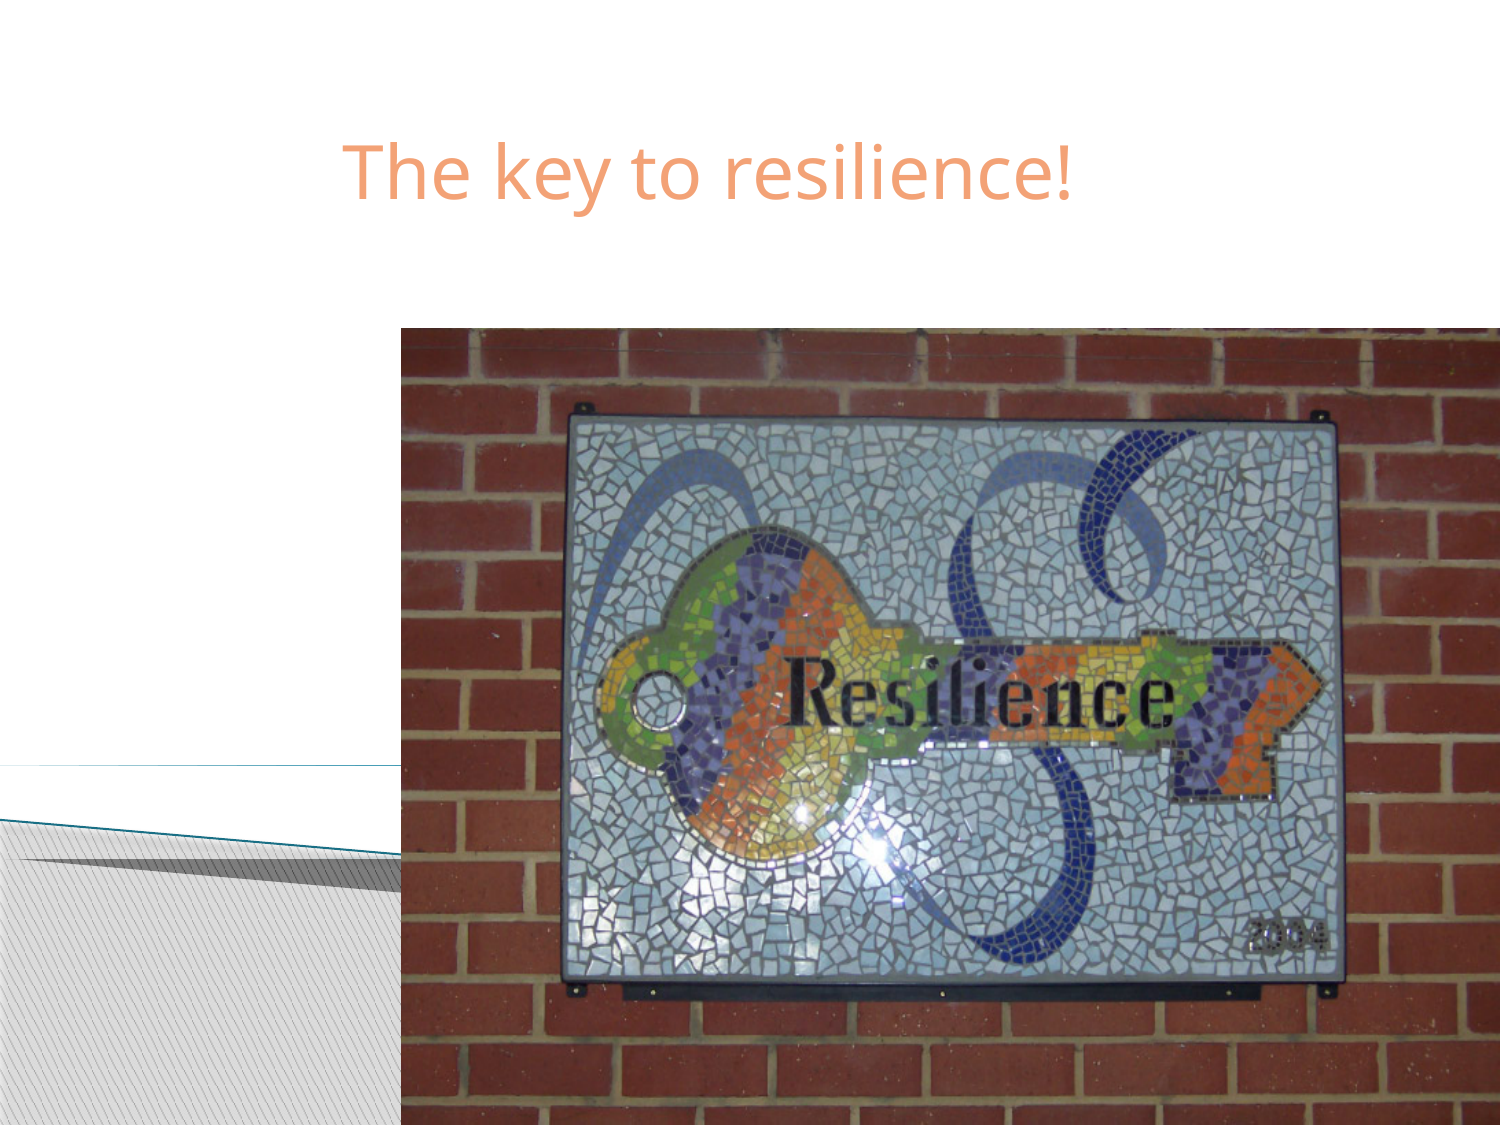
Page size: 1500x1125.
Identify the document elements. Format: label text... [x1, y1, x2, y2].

text_box The key to resilience! [82, 117, 1336, 222]
picture [5, 327, 1500, 1125]
